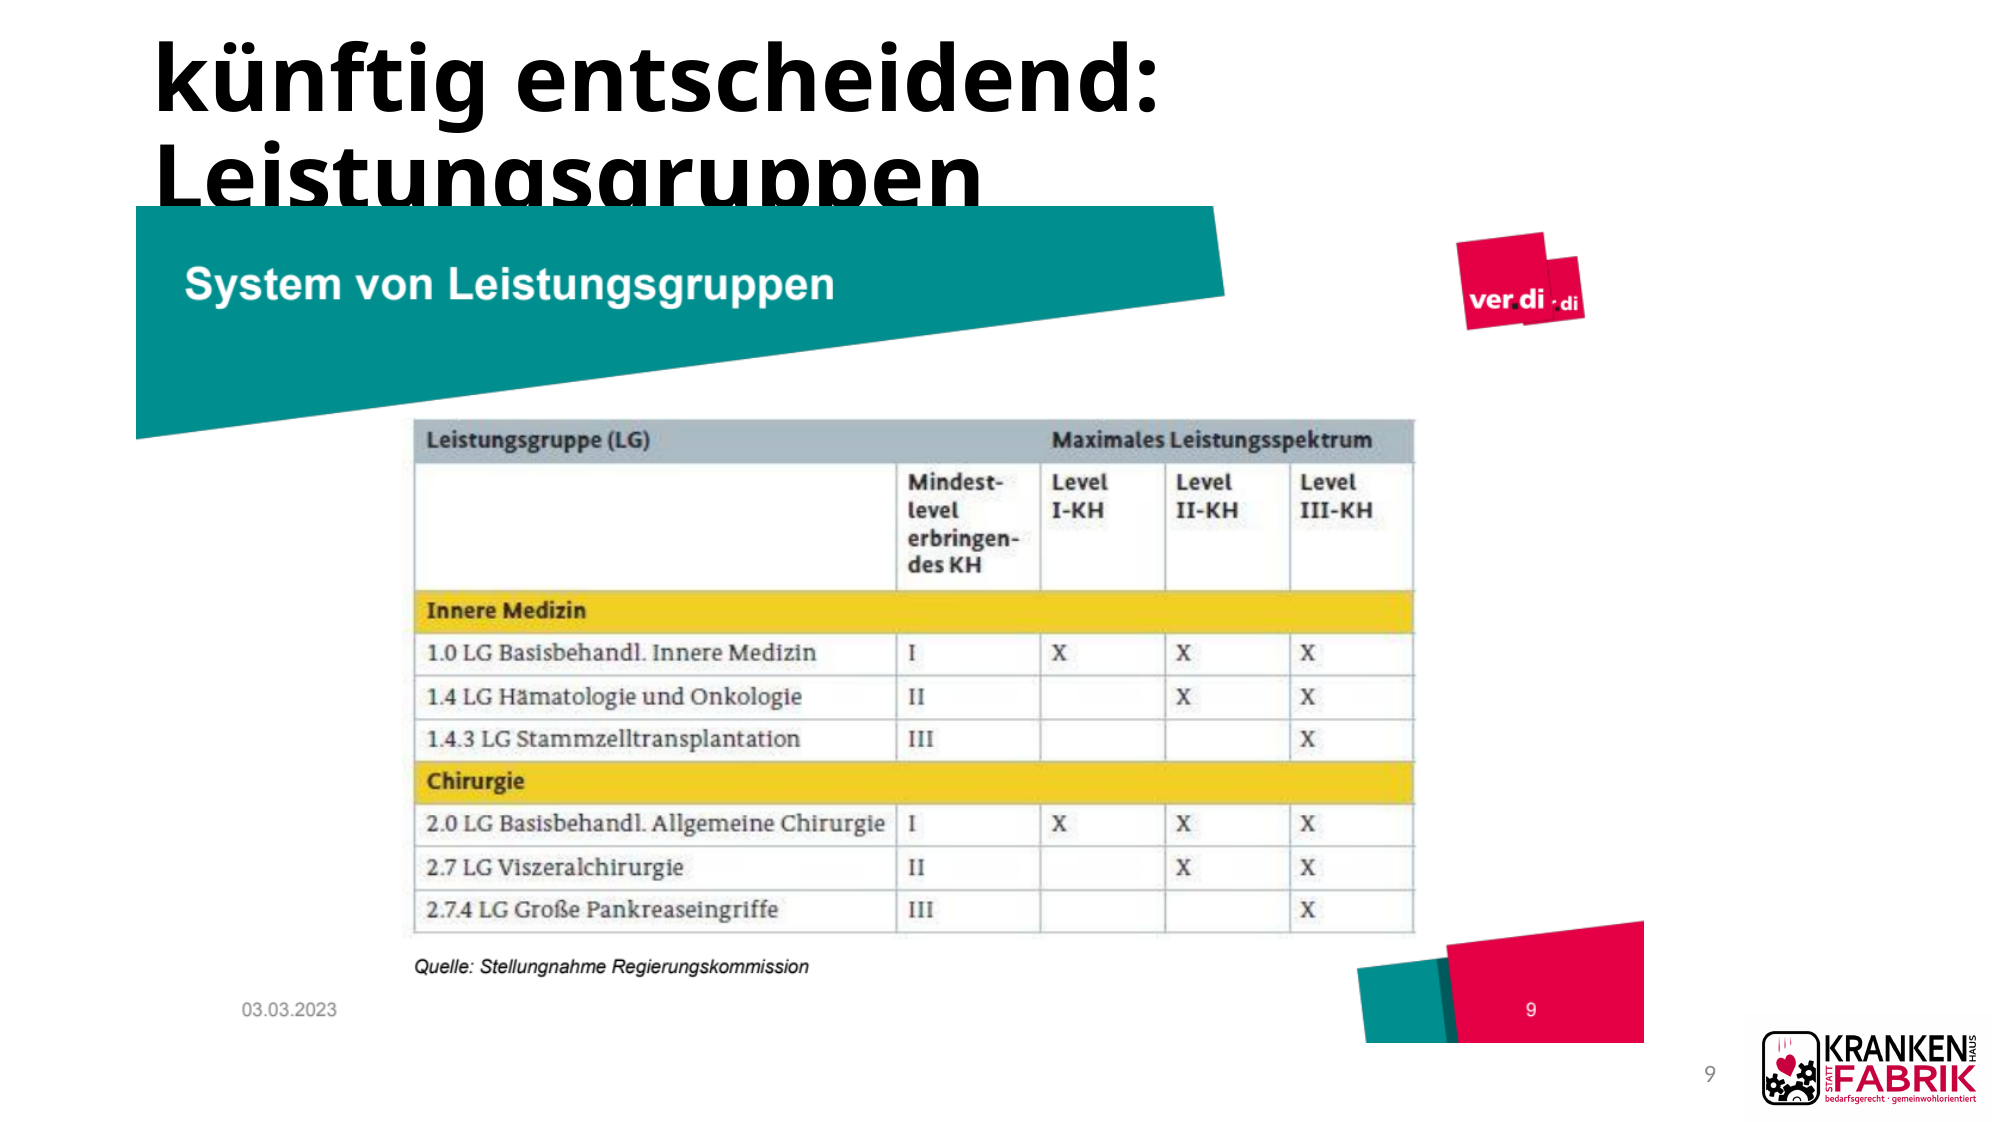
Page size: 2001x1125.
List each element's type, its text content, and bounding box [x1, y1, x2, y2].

slide_number 9 [1281, 1042, 1731, 1103]
title künftig entscheidend: Leistungsgruppen [137, 22, 1863, 240]
picture [1744, 1013, 1994, 1123]
picture [135, 206, 1645, 1043]
